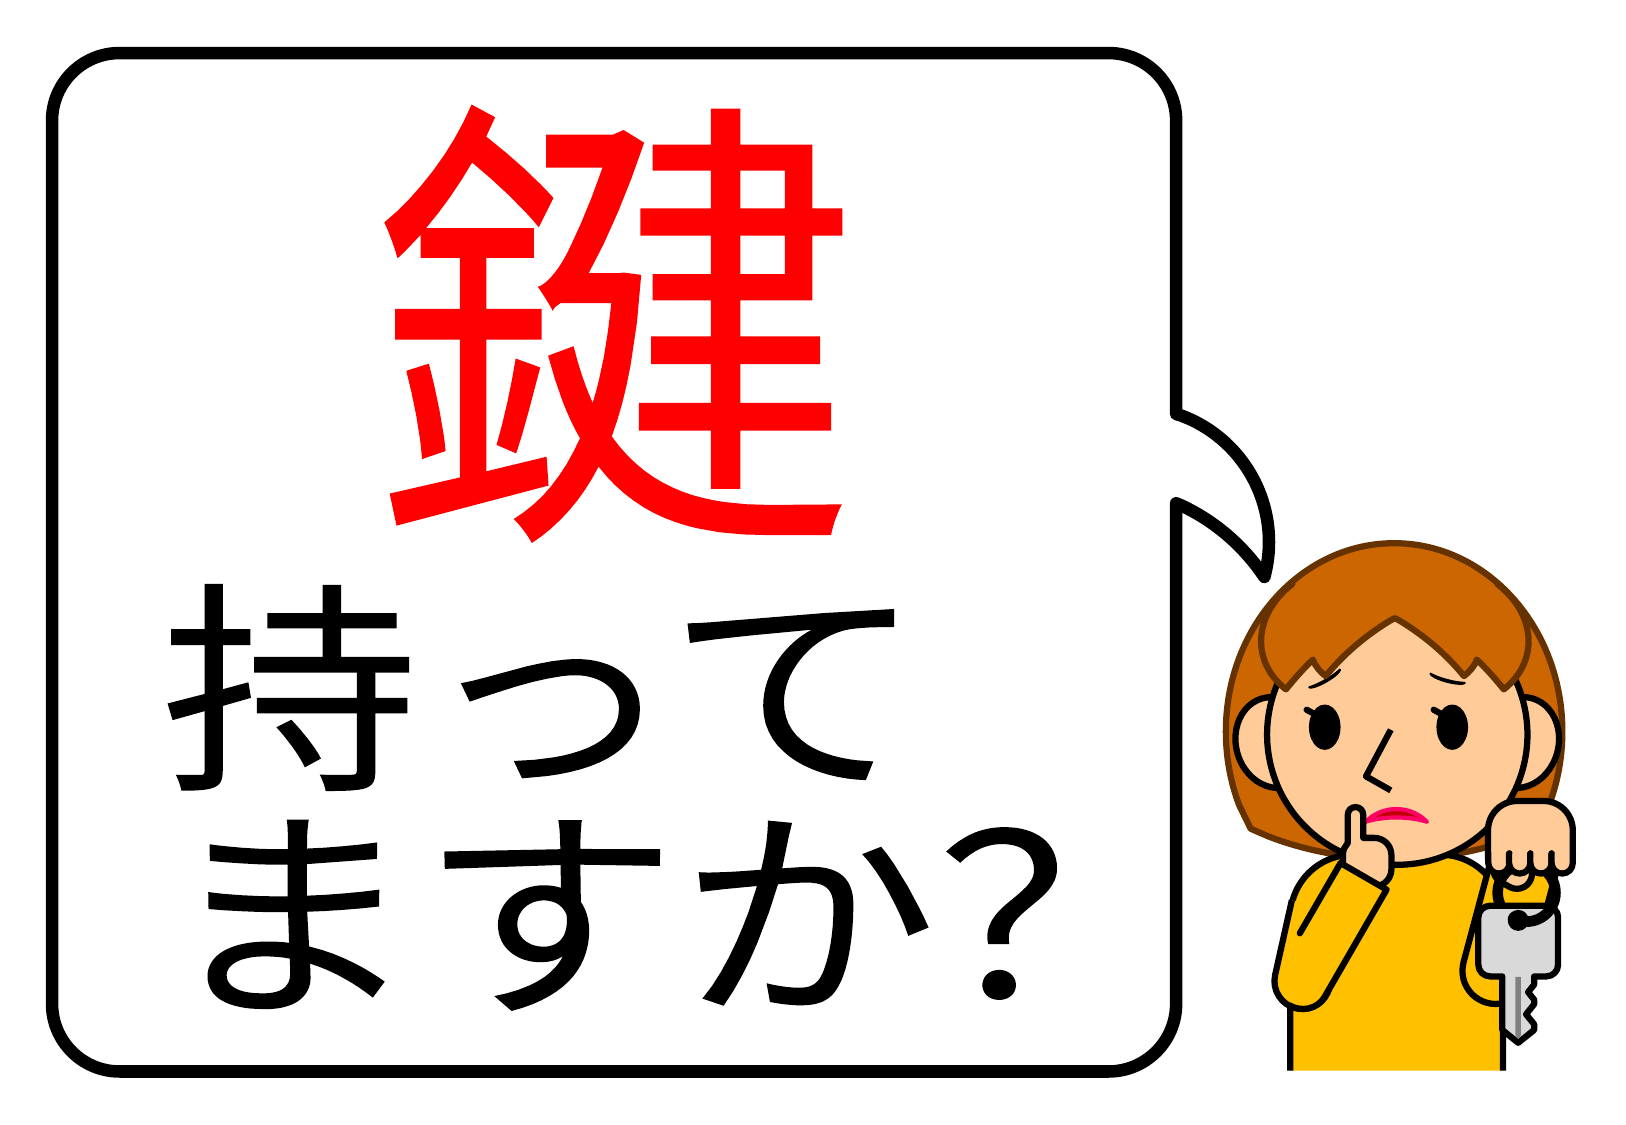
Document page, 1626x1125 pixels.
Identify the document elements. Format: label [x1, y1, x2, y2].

text_box [1225, 542, 1574, 1071]
text_box [49, 50, 1272, 1074]
